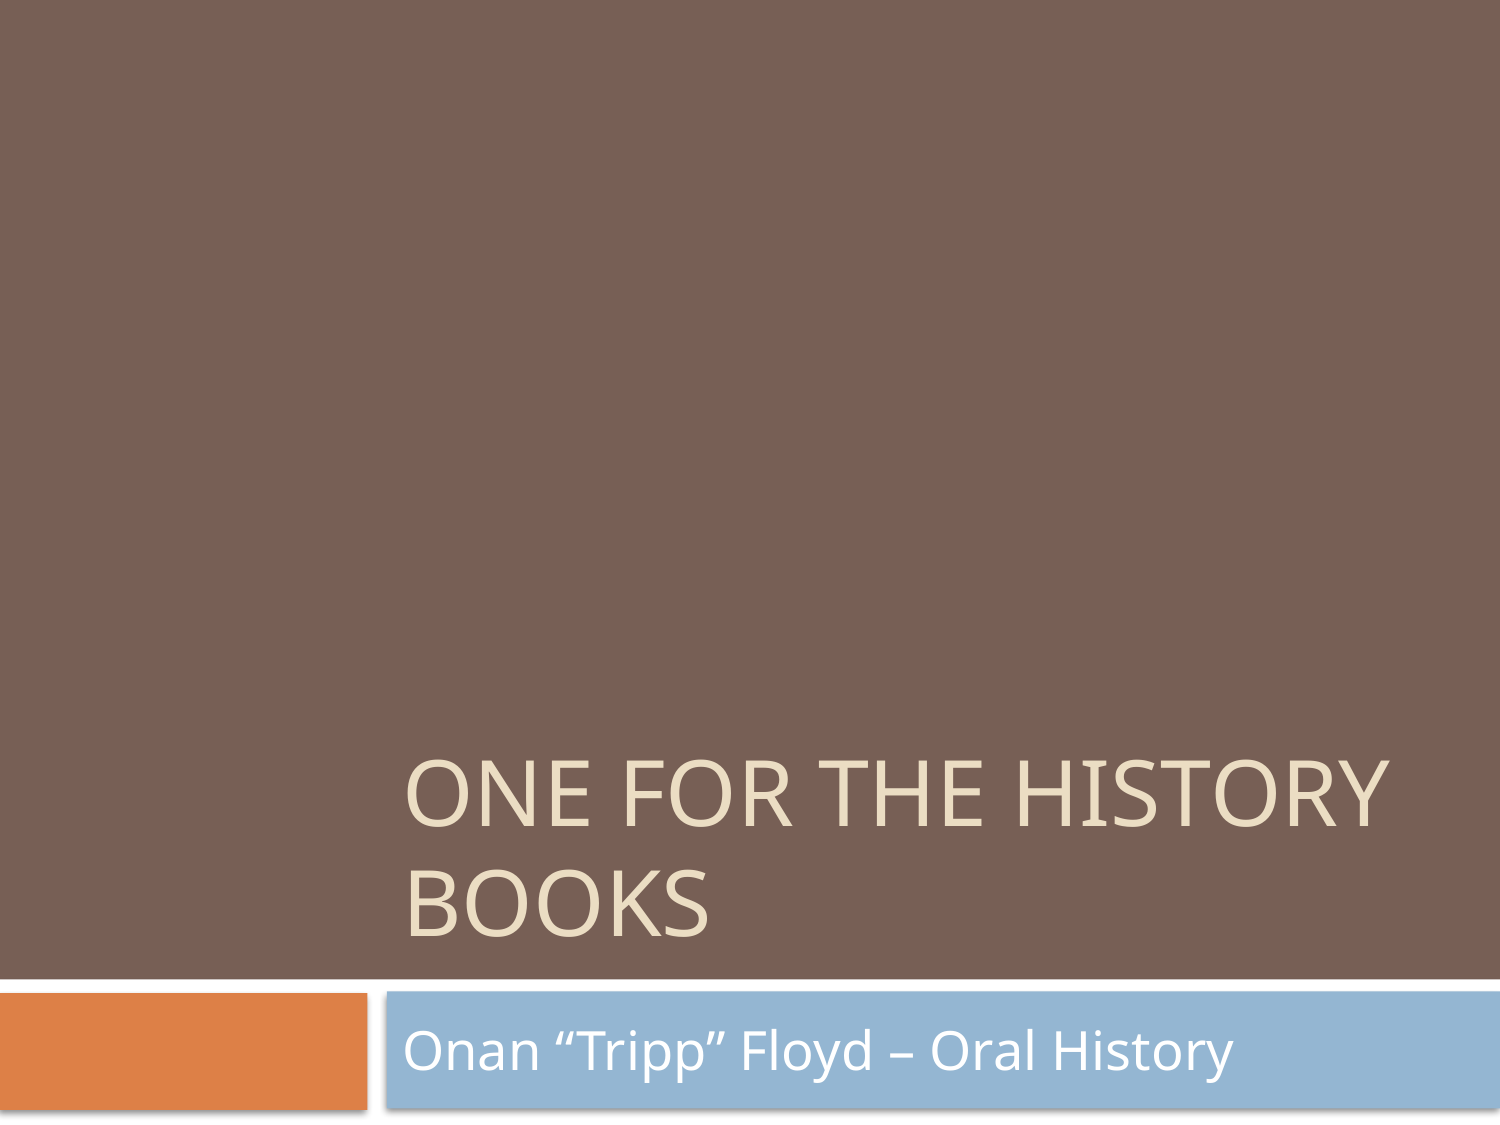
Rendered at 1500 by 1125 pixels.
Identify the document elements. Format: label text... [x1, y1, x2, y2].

subtitle Onan “Tripp” Floyd – Oral History [387, 992, 1488, 1105]
title One for the history books [387, 662, 1450, 963]
